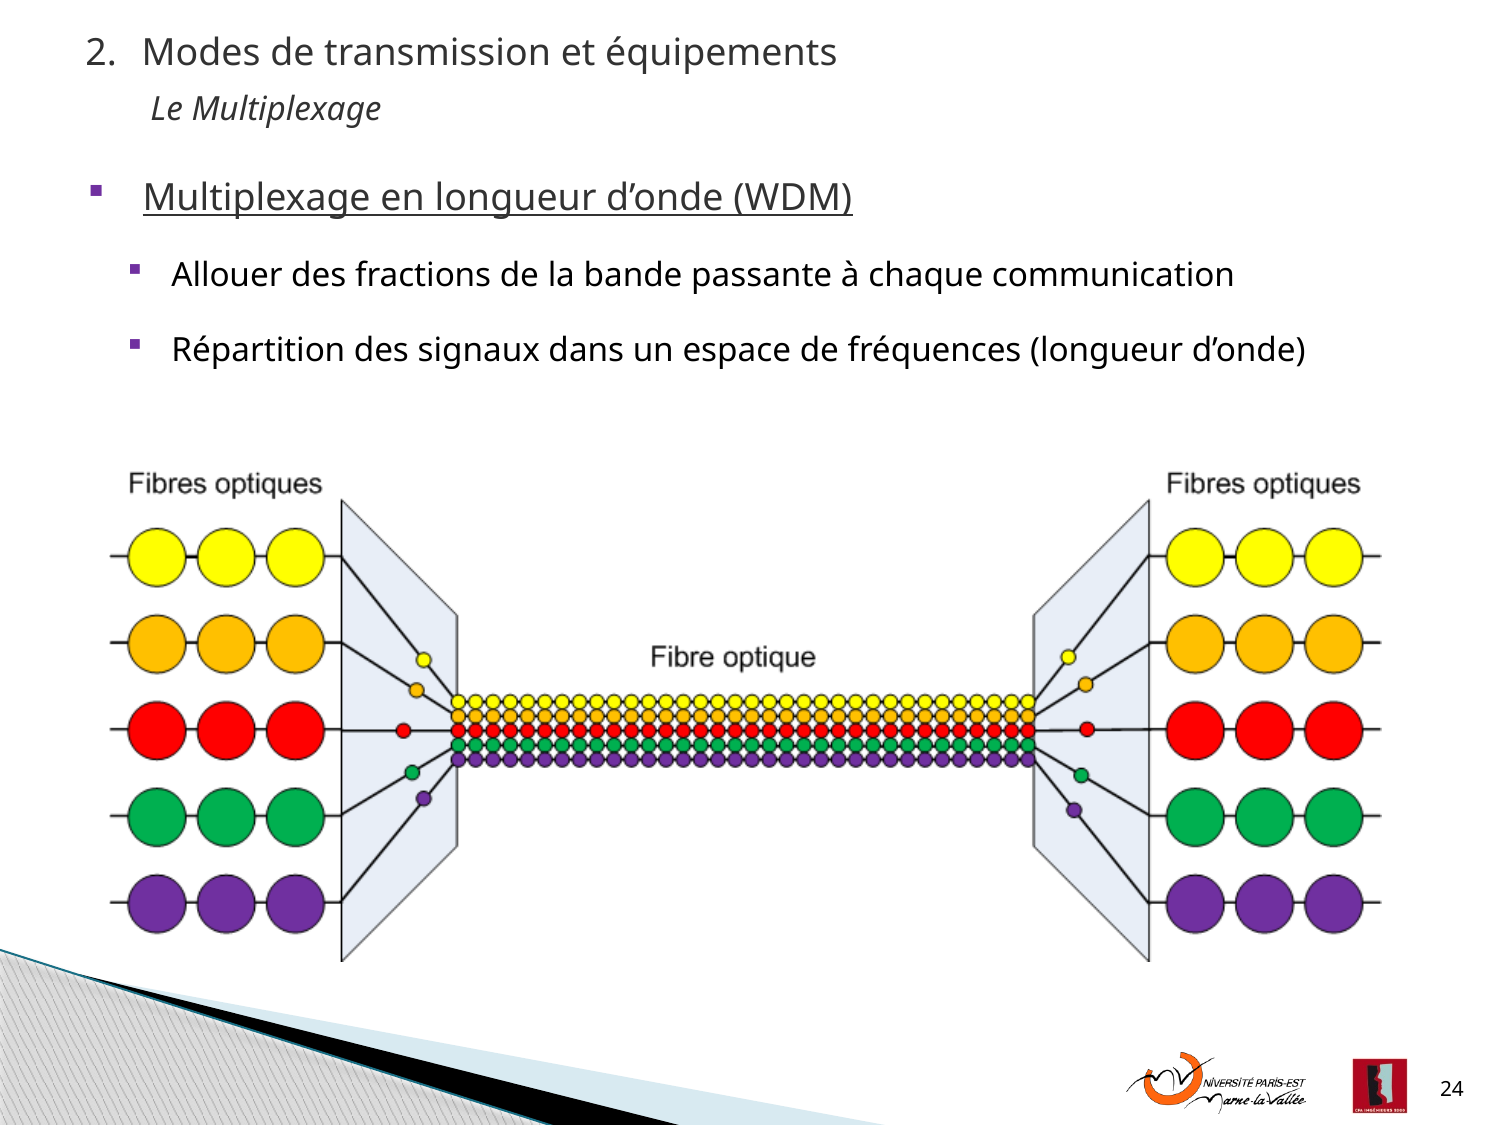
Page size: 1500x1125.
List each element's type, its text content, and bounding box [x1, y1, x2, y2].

picture [1351, 1057, 1408, 1114]
text_box Multiplexage en longueur d’onde (WDM) Allouer des fractions de la bande passante à chaque communication Répartition des signaux dans un espace de fréquences (longueur d’onde) [72, 160, 1442, 1021]
text_box Modes de transmission et équipements Le Multiplexage [70, 11, 1425, 137]
picture [1126, 1052, 1306, 1114]
picture [109, 464, 1382, 962]
slide_number 24 [1418, 1051, 1479, 1112]
